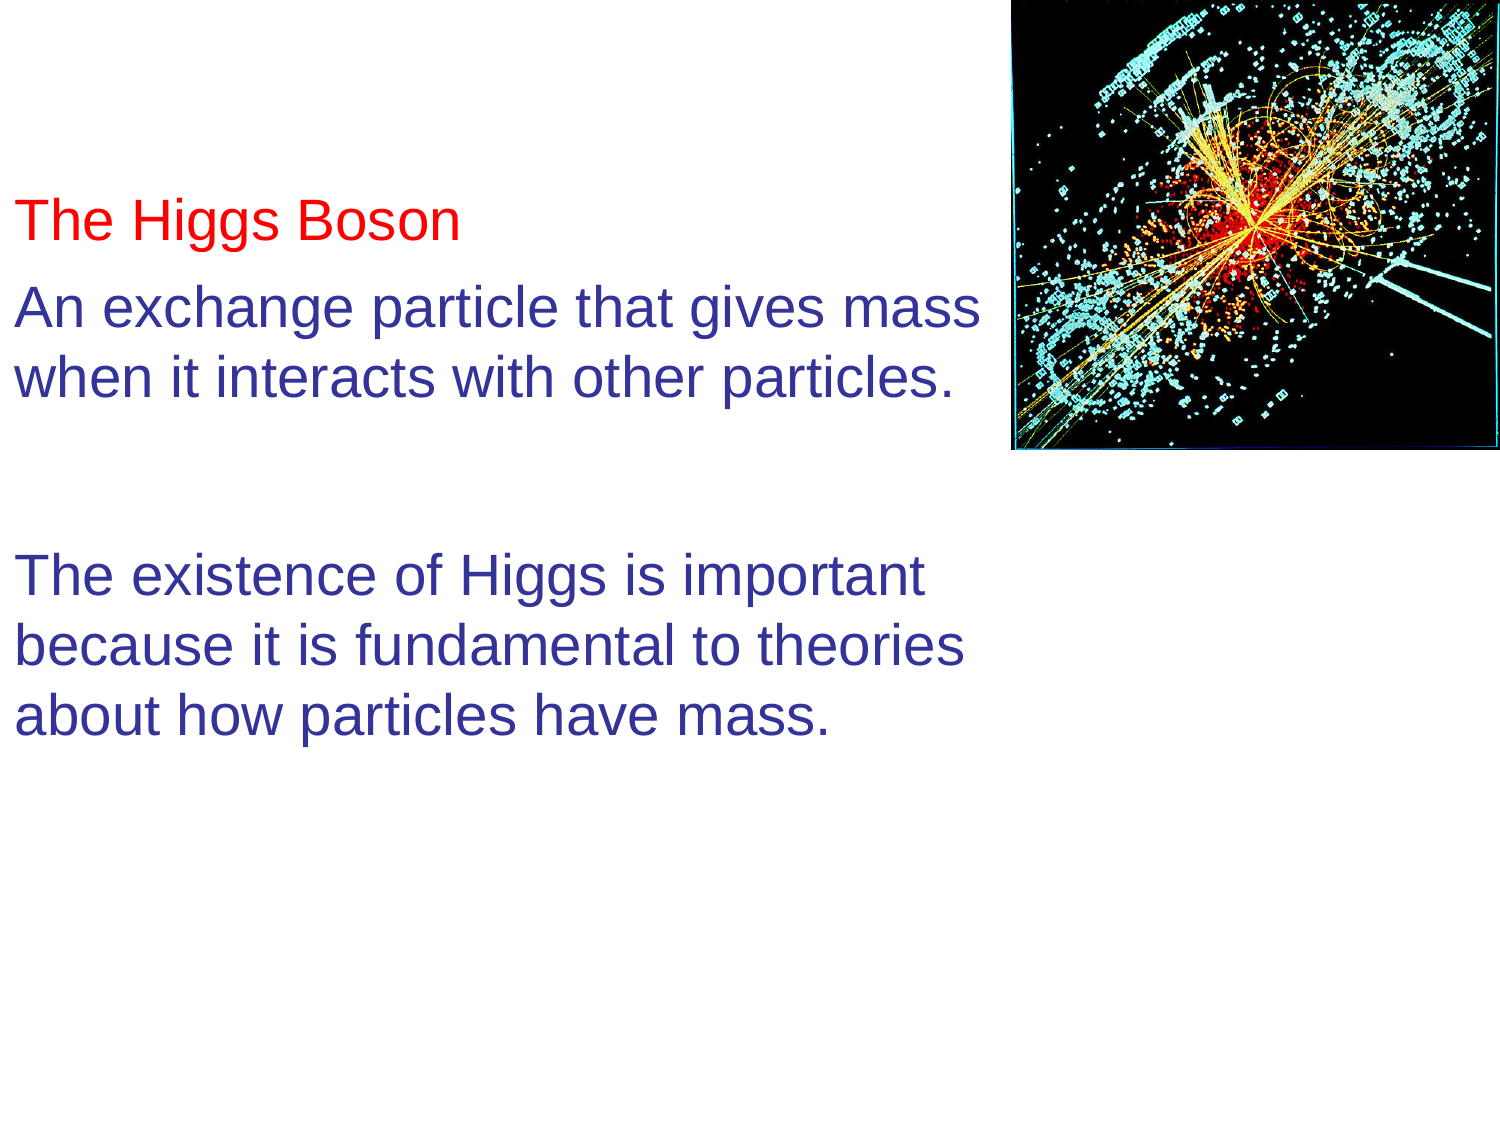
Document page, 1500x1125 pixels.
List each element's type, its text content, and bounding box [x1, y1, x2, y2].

text_box The Higgs Boson [0, 174, 1006, 260]
text_box An exchange particle that gives mass when it interacts with other particles. The existence of Higgs is important because it is fundamental to theories about how particles have mass. [0, 261, 1088, 755]
picture [1011, 0, 1500, 451]
